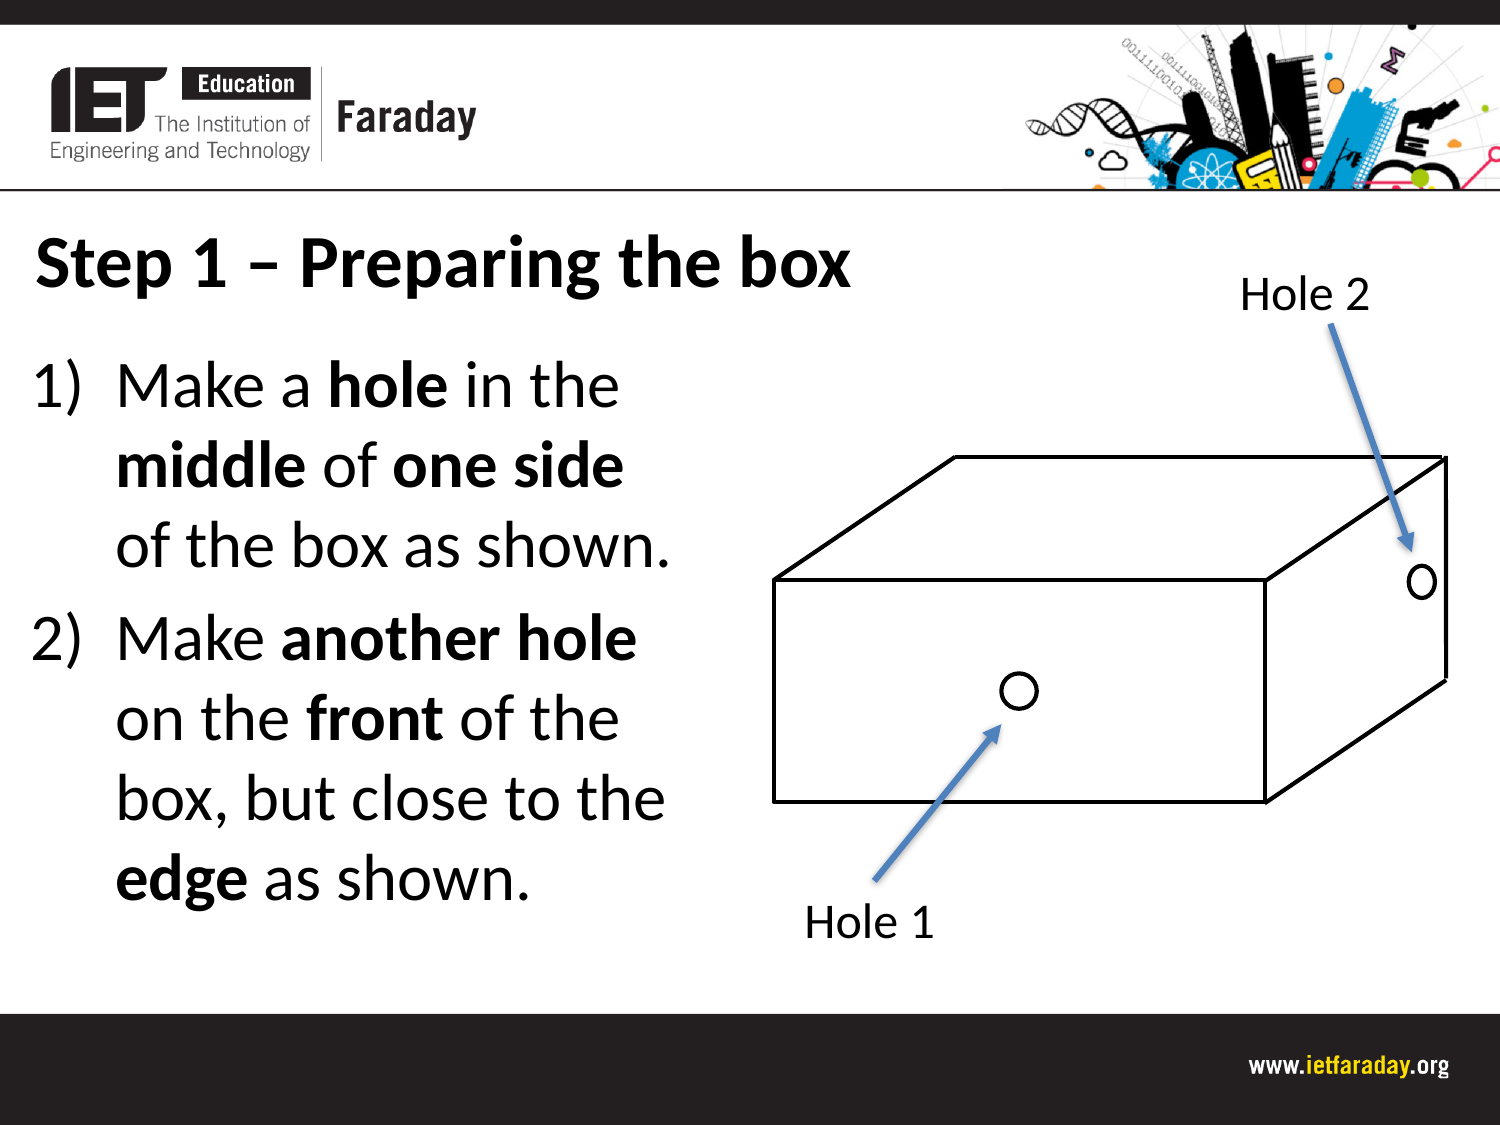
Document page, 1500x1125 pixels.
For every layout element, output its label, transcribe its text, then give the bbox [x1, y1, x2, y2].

text_box Hole 1 [783, 880, 956, 956]
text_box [873, 723, 1002, 882]
picture [0, 0, 1500, 1125]
text_box Hole 2 [1222, 253, 1388, 329]
text_box Make a hole in the middle of one side of the box as shown. Make another hole on the front of the box, but close to the edge as shown. [16, 333, 703, 921]
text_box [1330, 323, 1412, 553]
text_box Step 1 – Preparing the box [20, 205, 1422, 310]
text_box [773, 455, 1448, 804]
